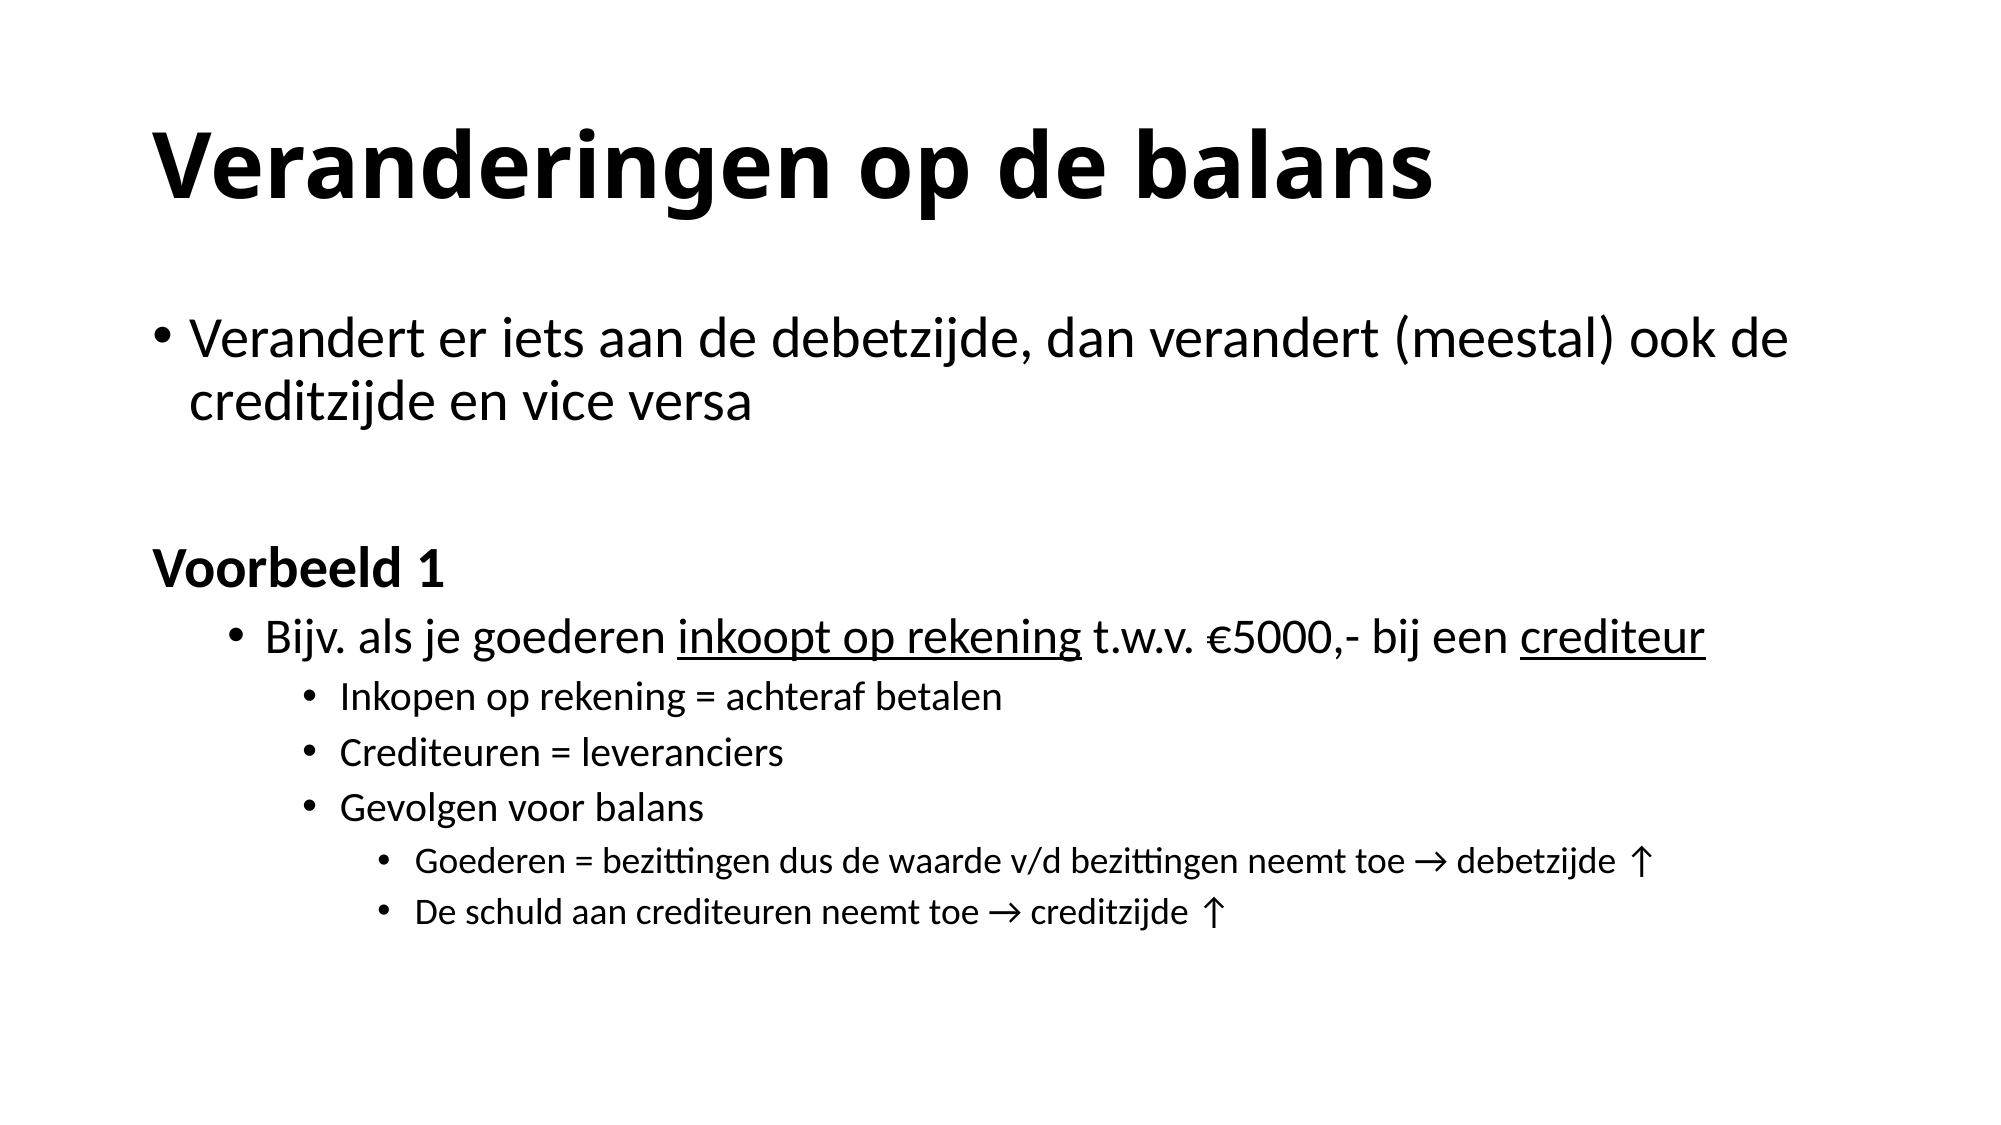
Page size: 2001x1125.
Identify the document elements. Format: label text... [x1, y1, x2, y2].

list Verandert er iets aan de debetzijde, dan verandert (meestal) ook de creditzijde en vice versa Voorbeeld 1 Bijv. als je goederen inkoopt op rekening t.w.v. €5000,- bij een crediteur Inkopen op rekening = achteraf betalen Crediteuren = leveranciers Gevolgen voor balans Goederen = bezittingen dus de waarde v/d bezittingen neemt toe → debetzijde ↑ De schuld aan crediteuren neemt toe → creditzijde ↑ [137, 299, 1863, 1014]
title Veranderingen op de balans [137, 59, 1863, 278]
